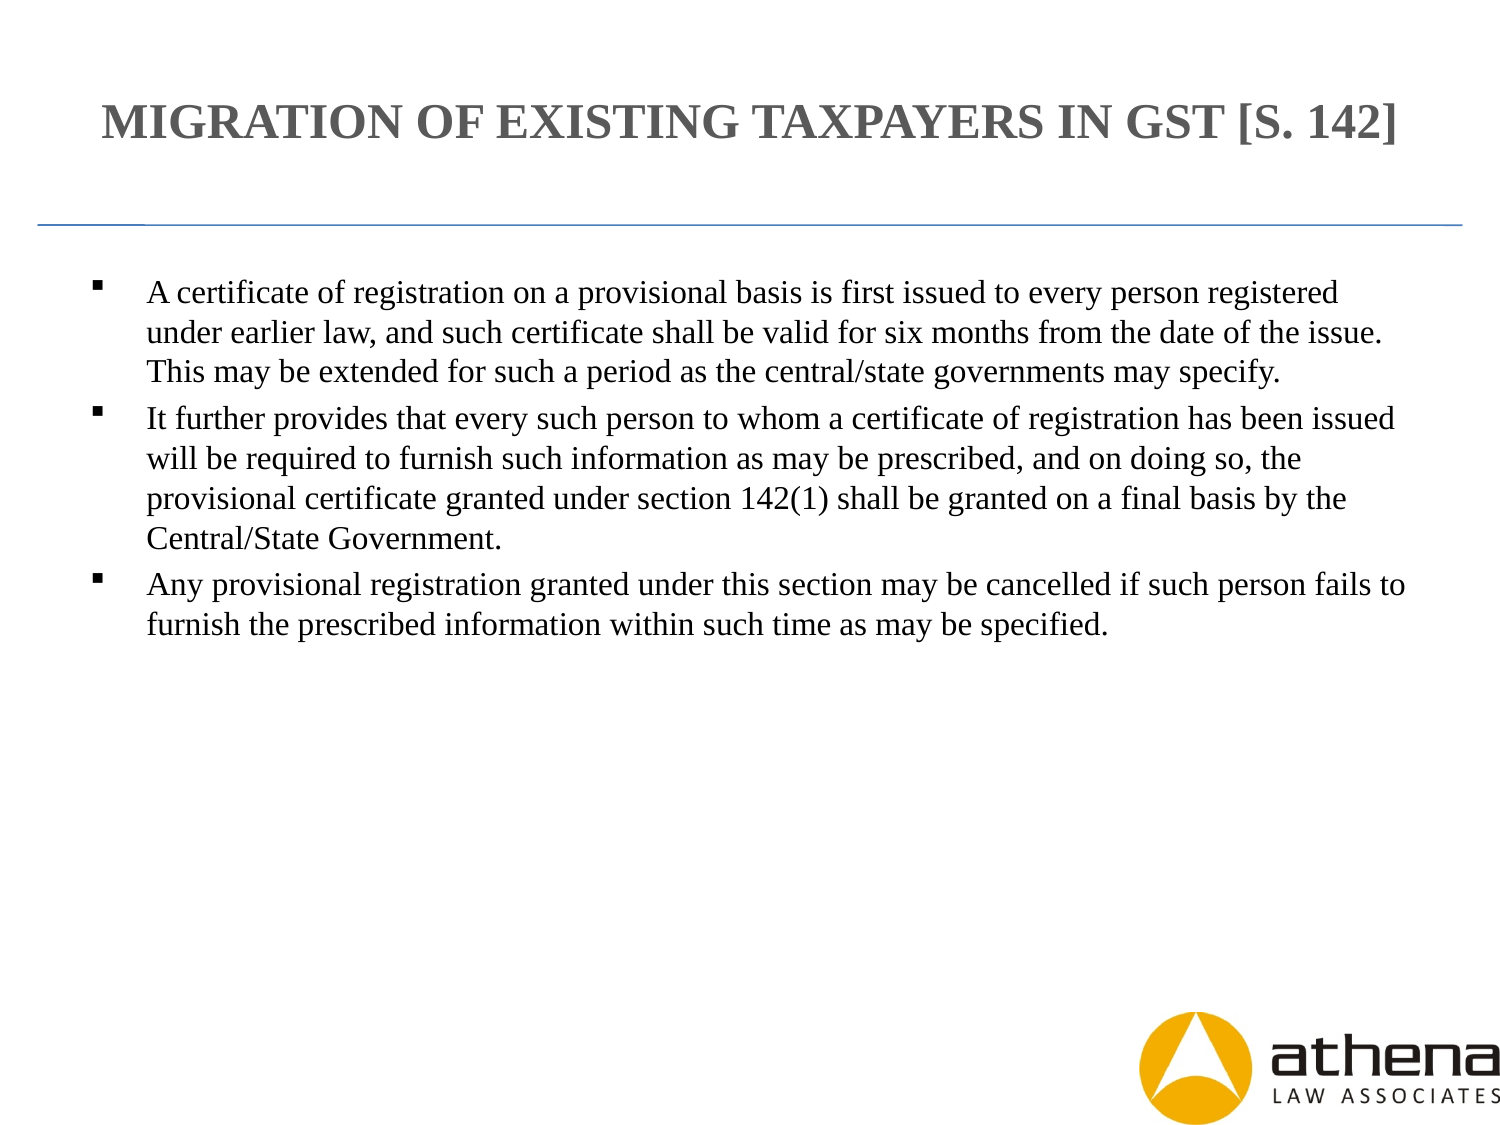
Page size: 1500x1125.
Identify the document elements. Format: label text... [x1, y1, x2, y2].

title MIGRATION OF EXISTING TAXPAYERS IN GST [S. 142] [75, 62, 1425, 175]
picture [1139, 1012, 1500, 1125]
list A certificate of registration on a provisional basis is first issued to every person registered under earlier law, and such certificate shall be valid for six months from the date of the issue. This may be extended for such a period as the central/state governments may specify. It further provides that every such person to whom a certificate of registration has been issued will be required to furnish such information as may be prescribed, and on doing so, the provisional certificate granted under section 142(1) shall be granted on a final basis by the Central/State Government. Any provisional registration granted under this section may be cancelled if such person fails to furnish the prescribed information within such time as may be specified. [75, 262, 1425, 1005]
